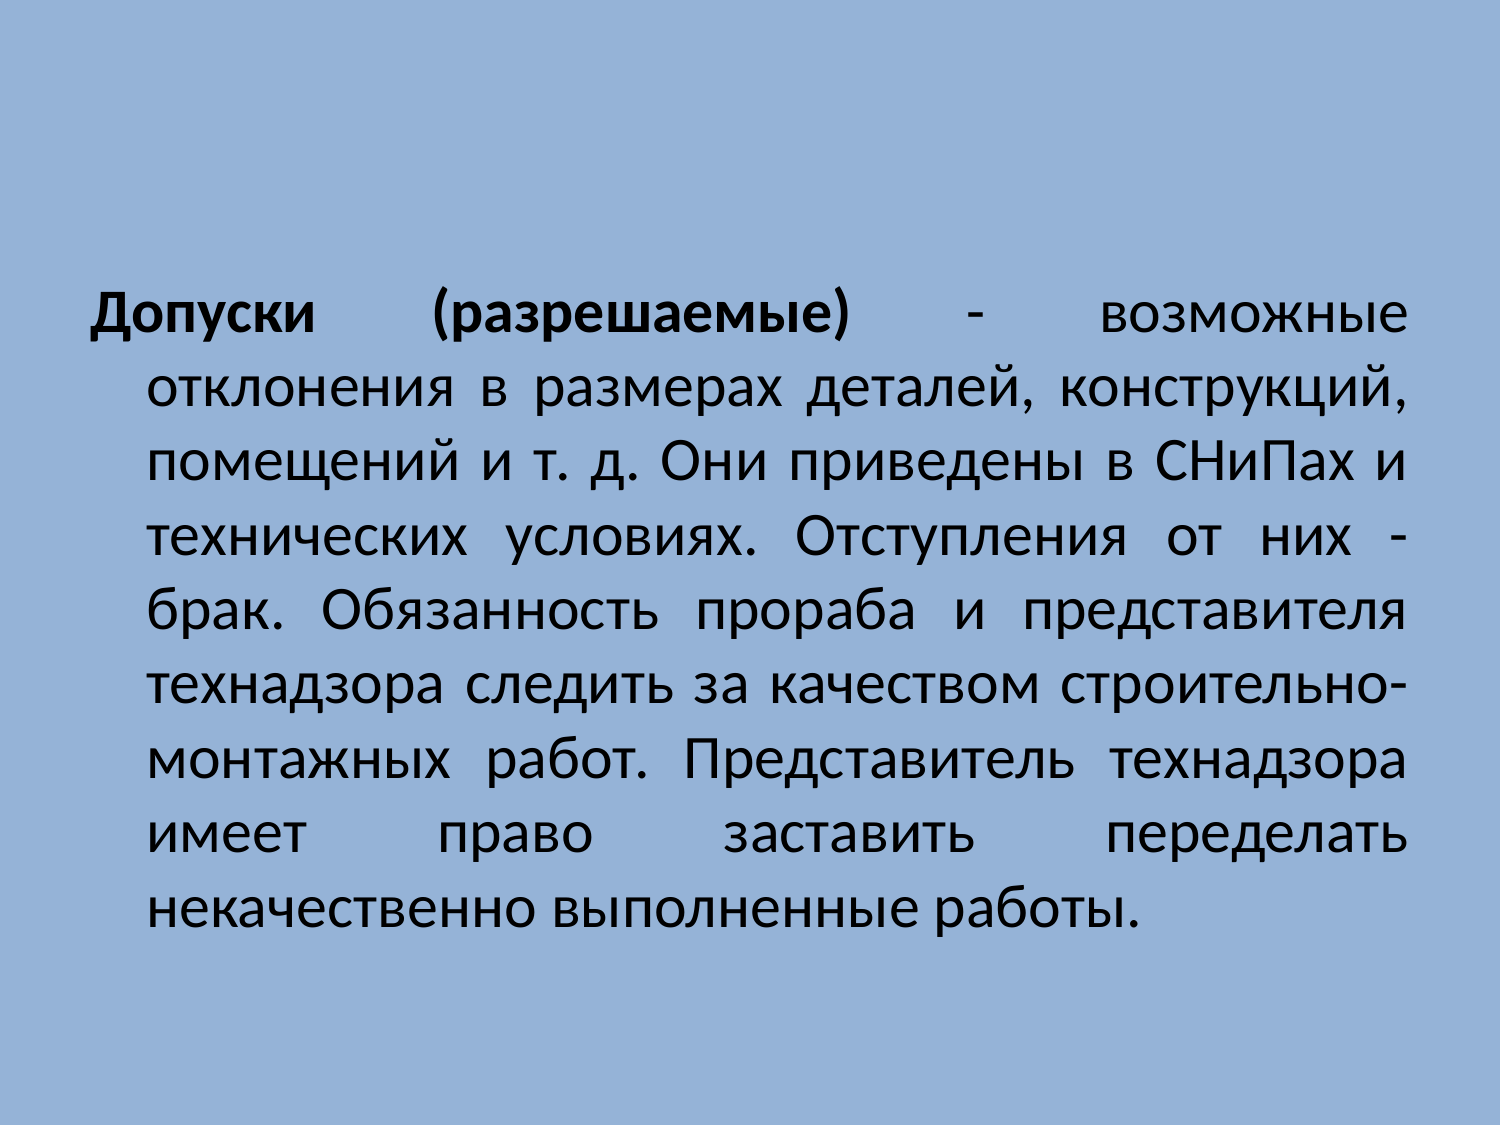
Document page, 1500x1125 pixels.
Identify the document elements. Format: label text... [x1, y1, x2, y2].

list Допуски (разрешаемые) - возможные отклонения в размерах деталей, конструкций, помещений и т. д. Они приведены в СНиПах и технических условиях. Отступления от них - брак. Обязанность прораба и представителя технадзора следить за качеством строительно-монтажных работ. Представитель технадзора имеет право заставить переделать некачественно выполненные работы. [75, 262, 1425, 1005]
